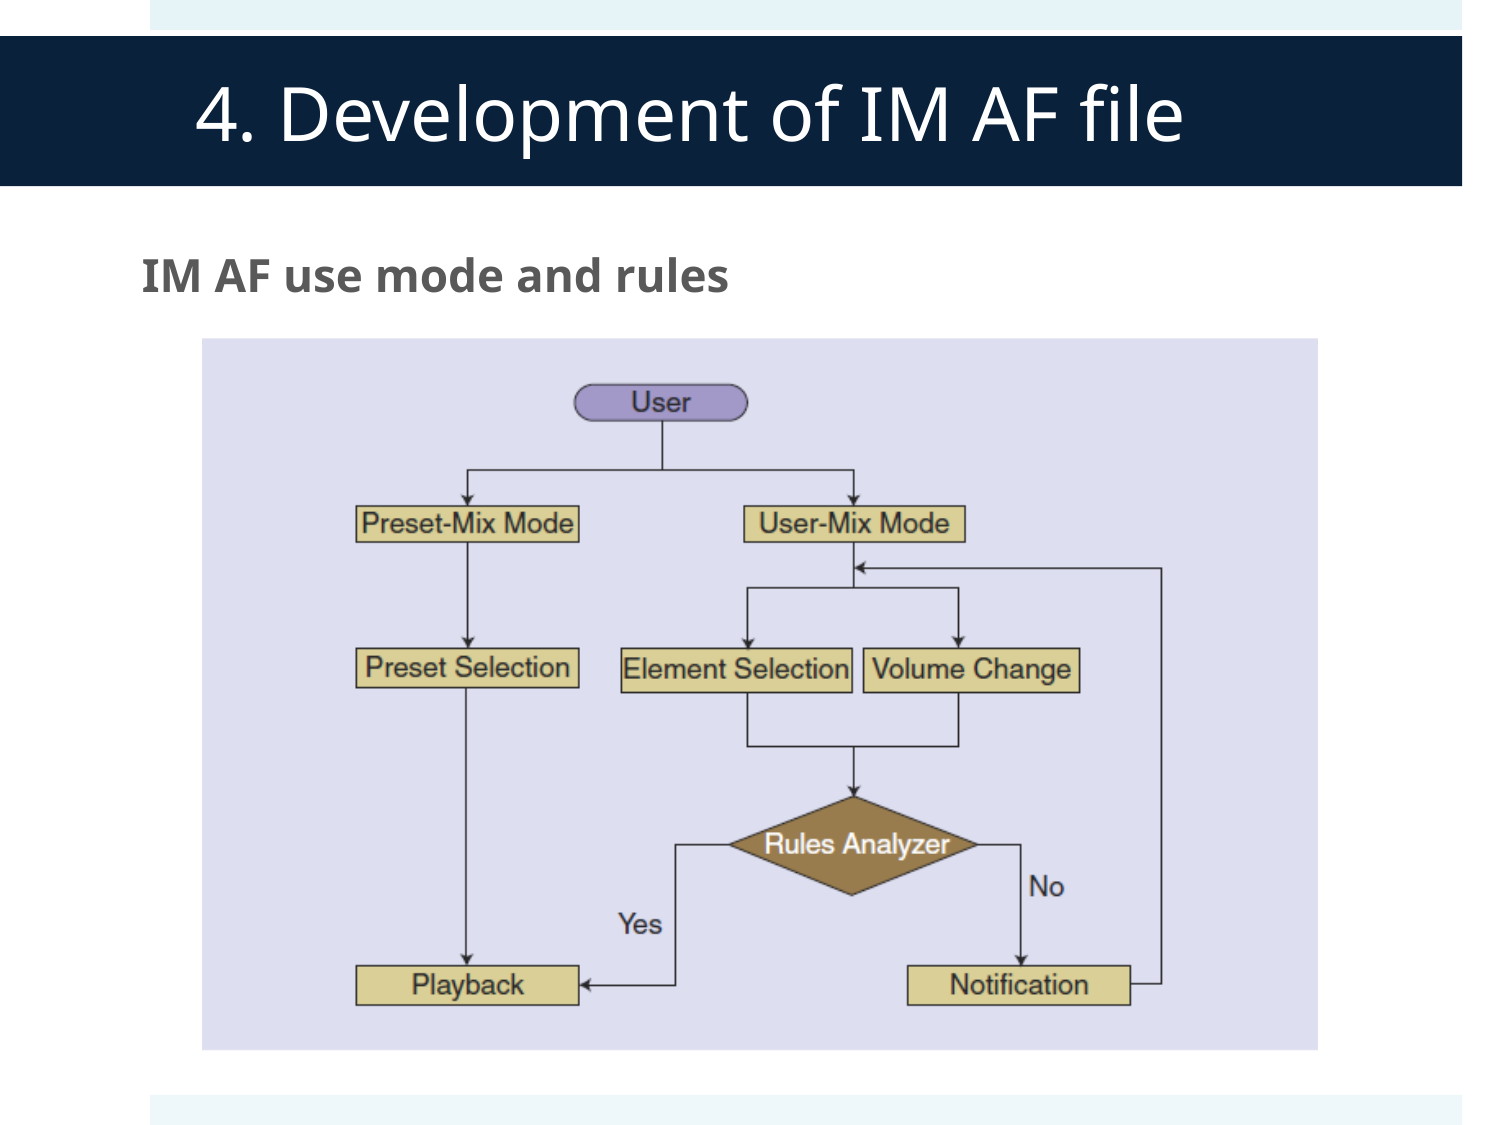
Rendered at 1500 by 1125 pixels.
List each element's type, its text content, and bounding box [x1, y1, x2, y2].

list IM AF use mode and rules [126, 238, 1407, 972]
picture [202, 336, 1319, 1053]
title 4. Development of IM AF file [0, 36, 1463, 187]
